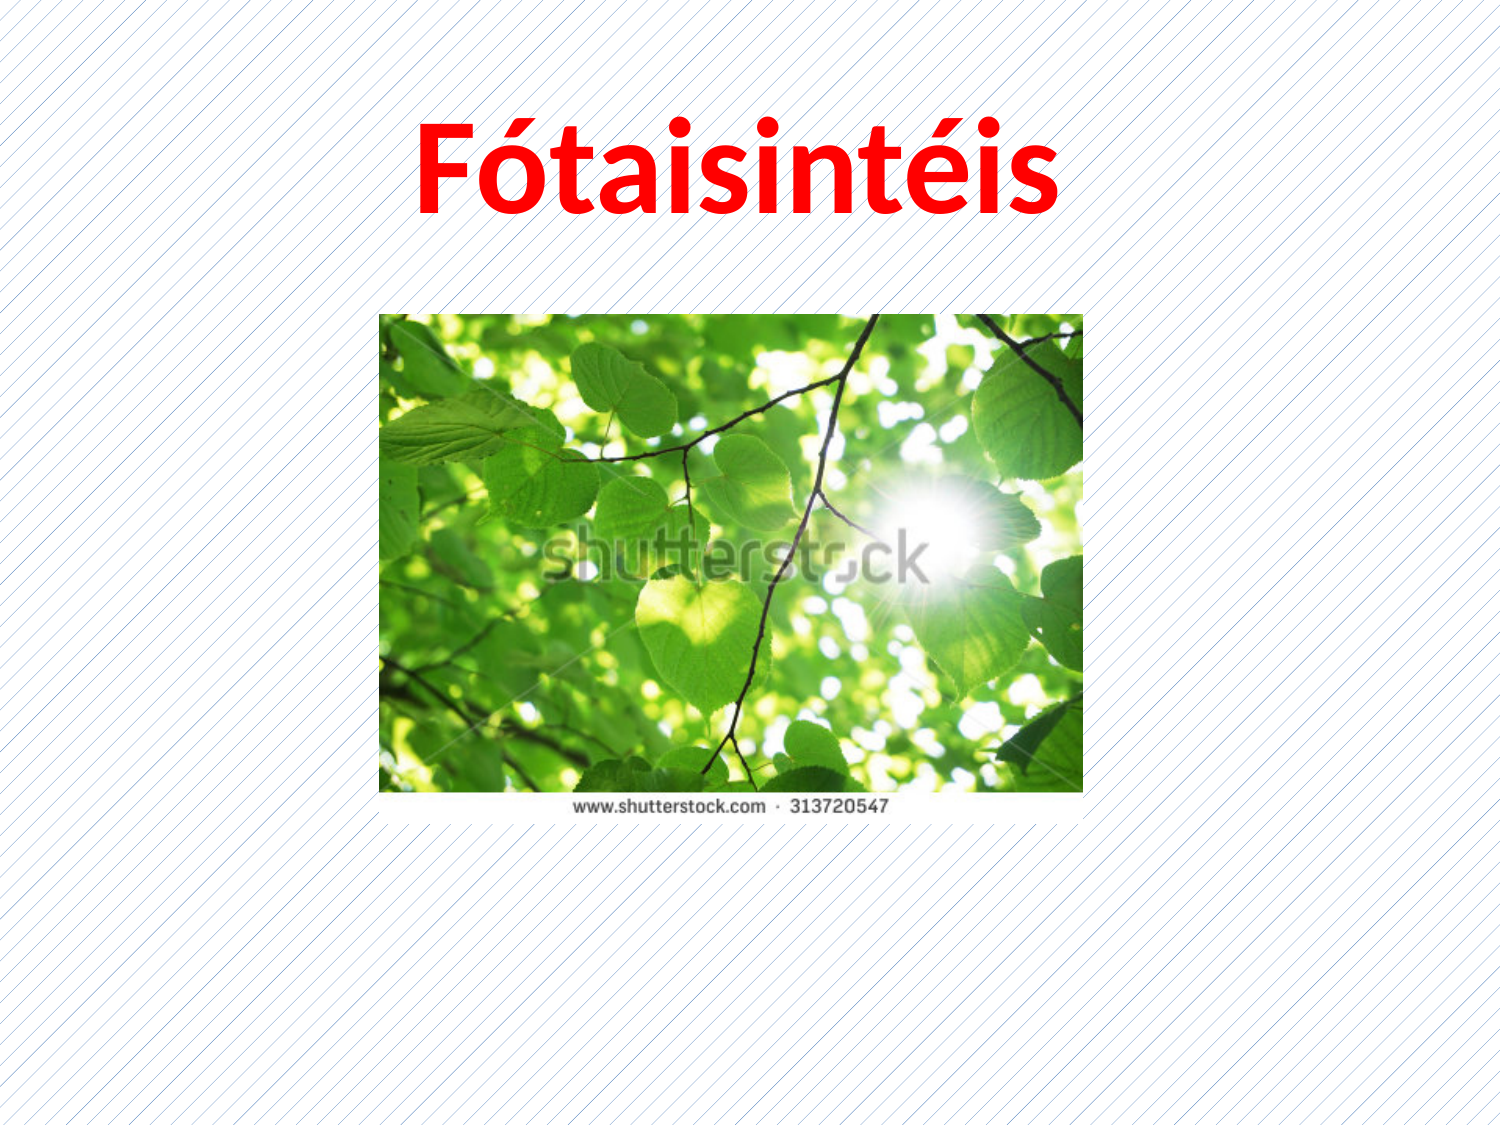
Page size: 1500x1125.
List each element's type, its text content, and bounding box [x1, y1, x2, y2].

footer [512, 1042, 988, 1103]
title Fótaisintéis [100, 37, 1376, 279]
picture [379, 314, 1083, 825]
